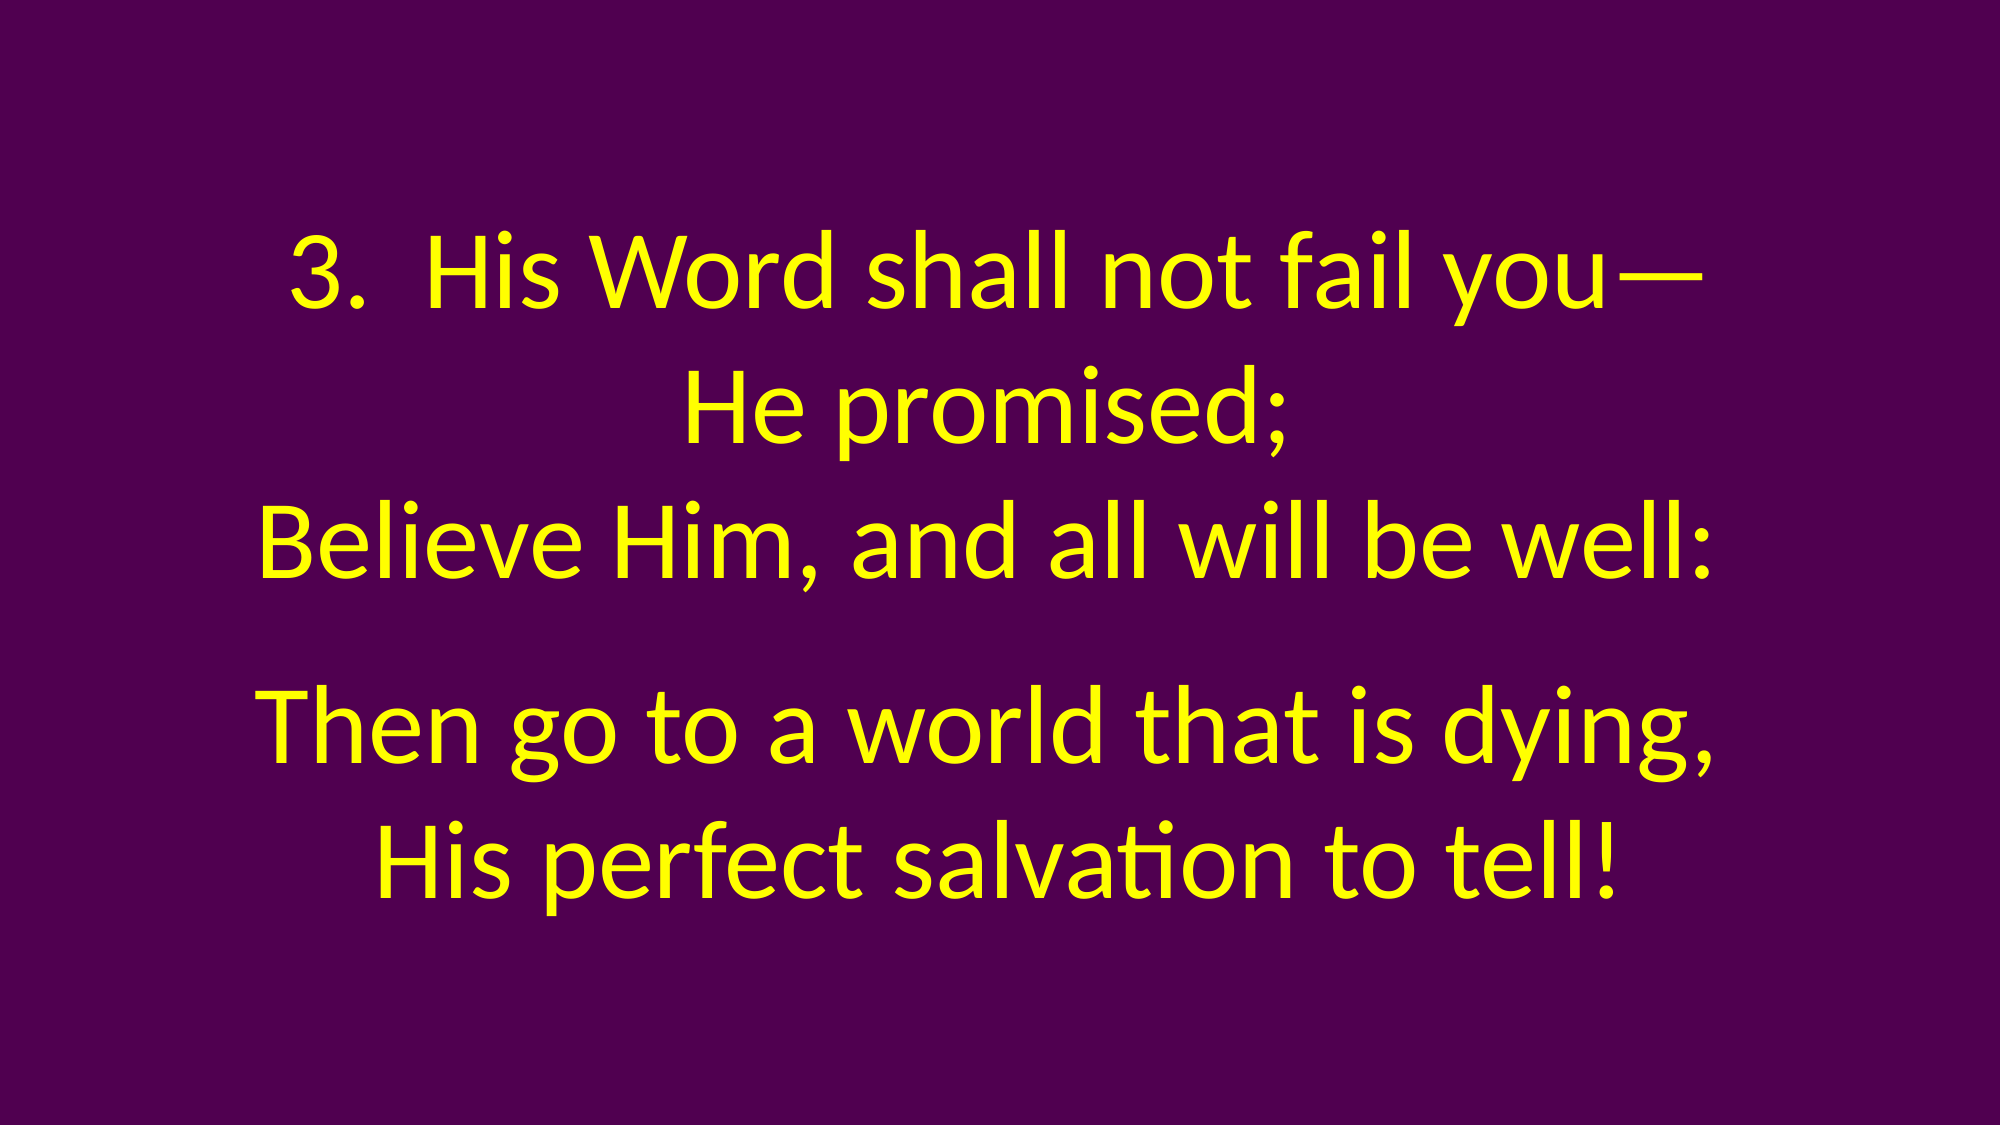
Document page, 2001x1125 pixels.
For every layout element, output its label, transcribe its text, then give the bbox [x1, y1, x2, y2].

text_box 3. His Word shall not fail you— He promised; Believe Him, and all will be well: Then go to a world that is dying, His perfect salvation to tell! [0, 188, 2000, 929]
